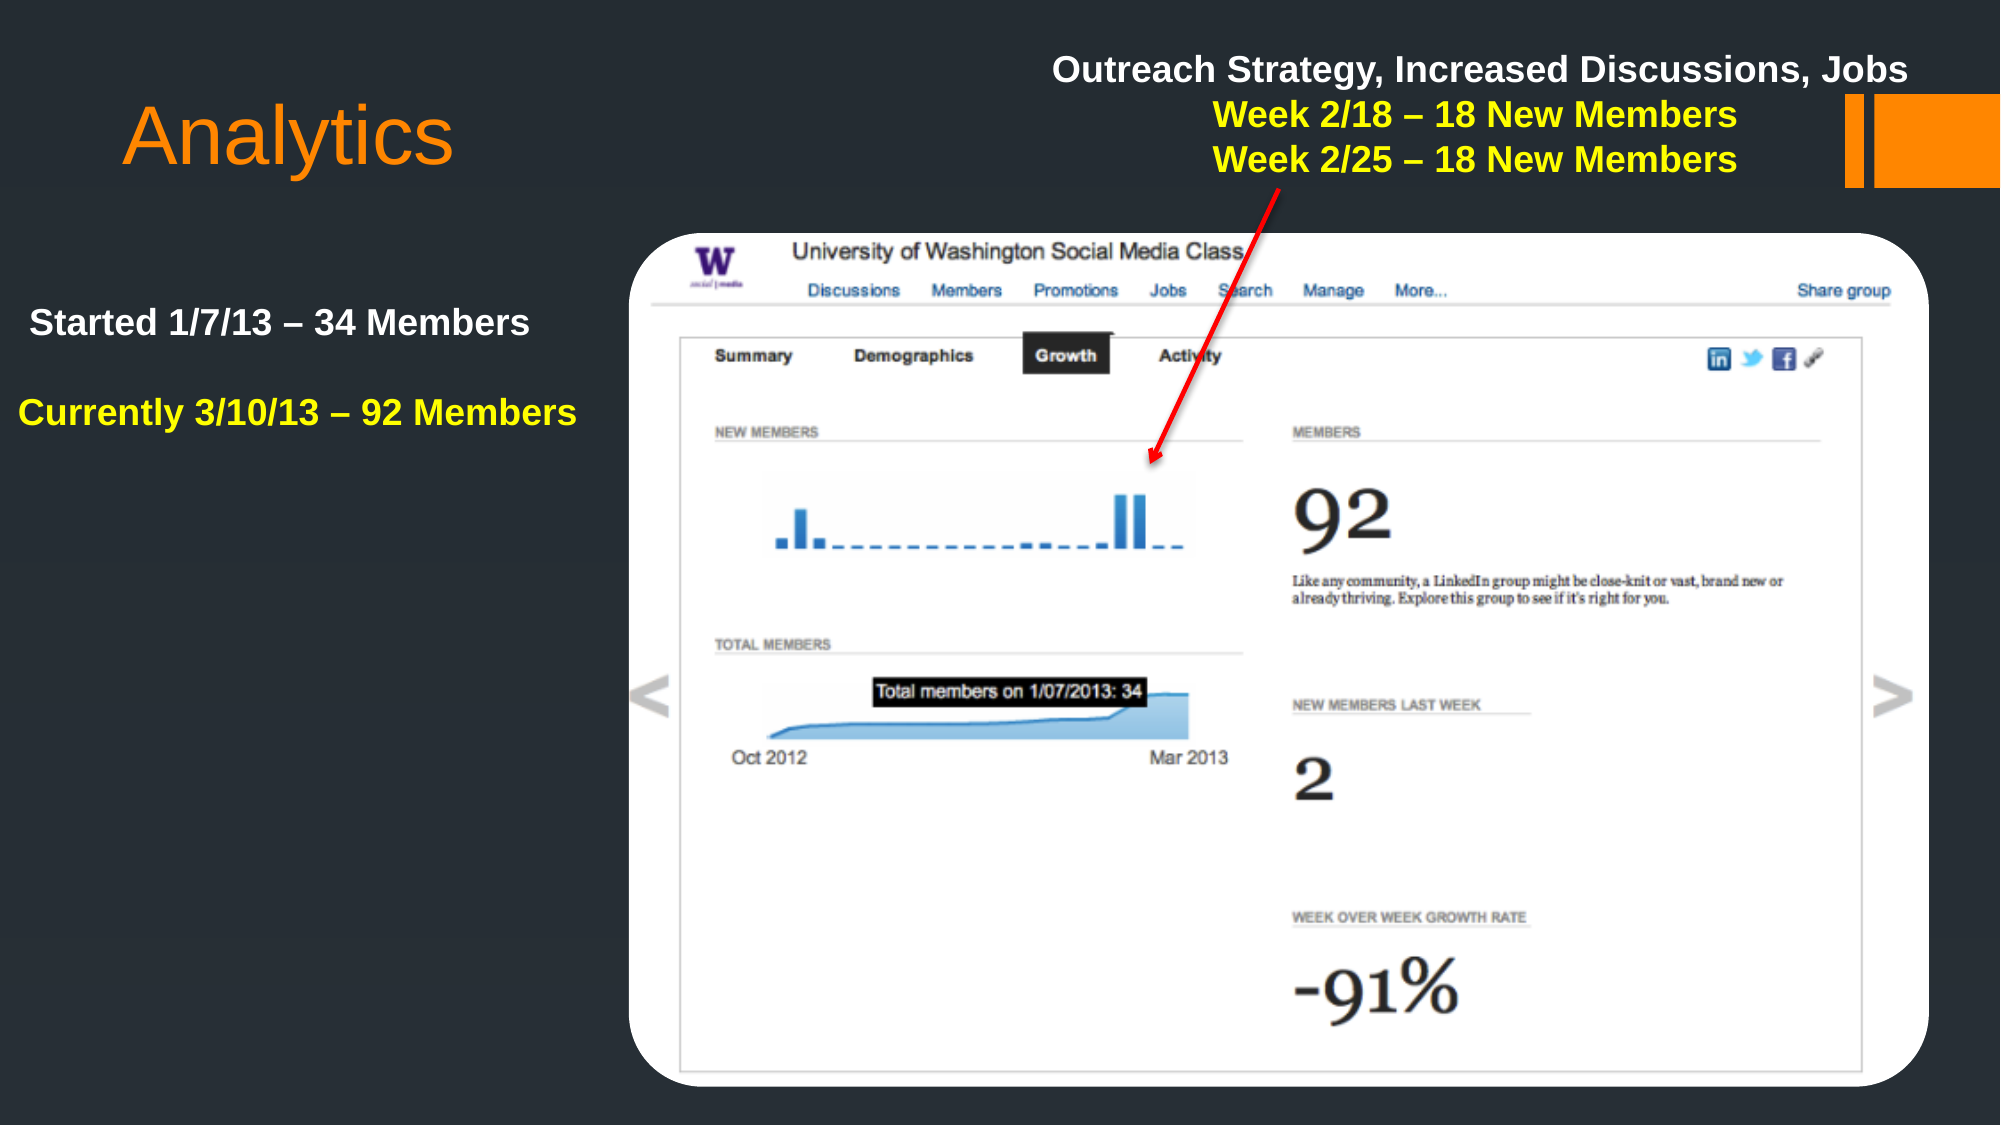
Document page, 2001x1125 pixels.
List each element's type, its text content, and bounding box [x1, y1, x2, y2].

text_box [1149, 188, 1280, 465]
text_box Currently 3/10/13 – 92 Members [3, 380, 593, 486]
text_box Started 1/7/13 – 34 Members [14, 290, 582, 351]
title Analytics [107, 16, 1833, 189]
picture [628, 232, 1930, 1088]
text_box Outreach Strategy, Increased Discussions, Jobs Week 2/18 – 18 New Members Week 2/25 – 18 New Members [1032, 37, 1929, 187]
